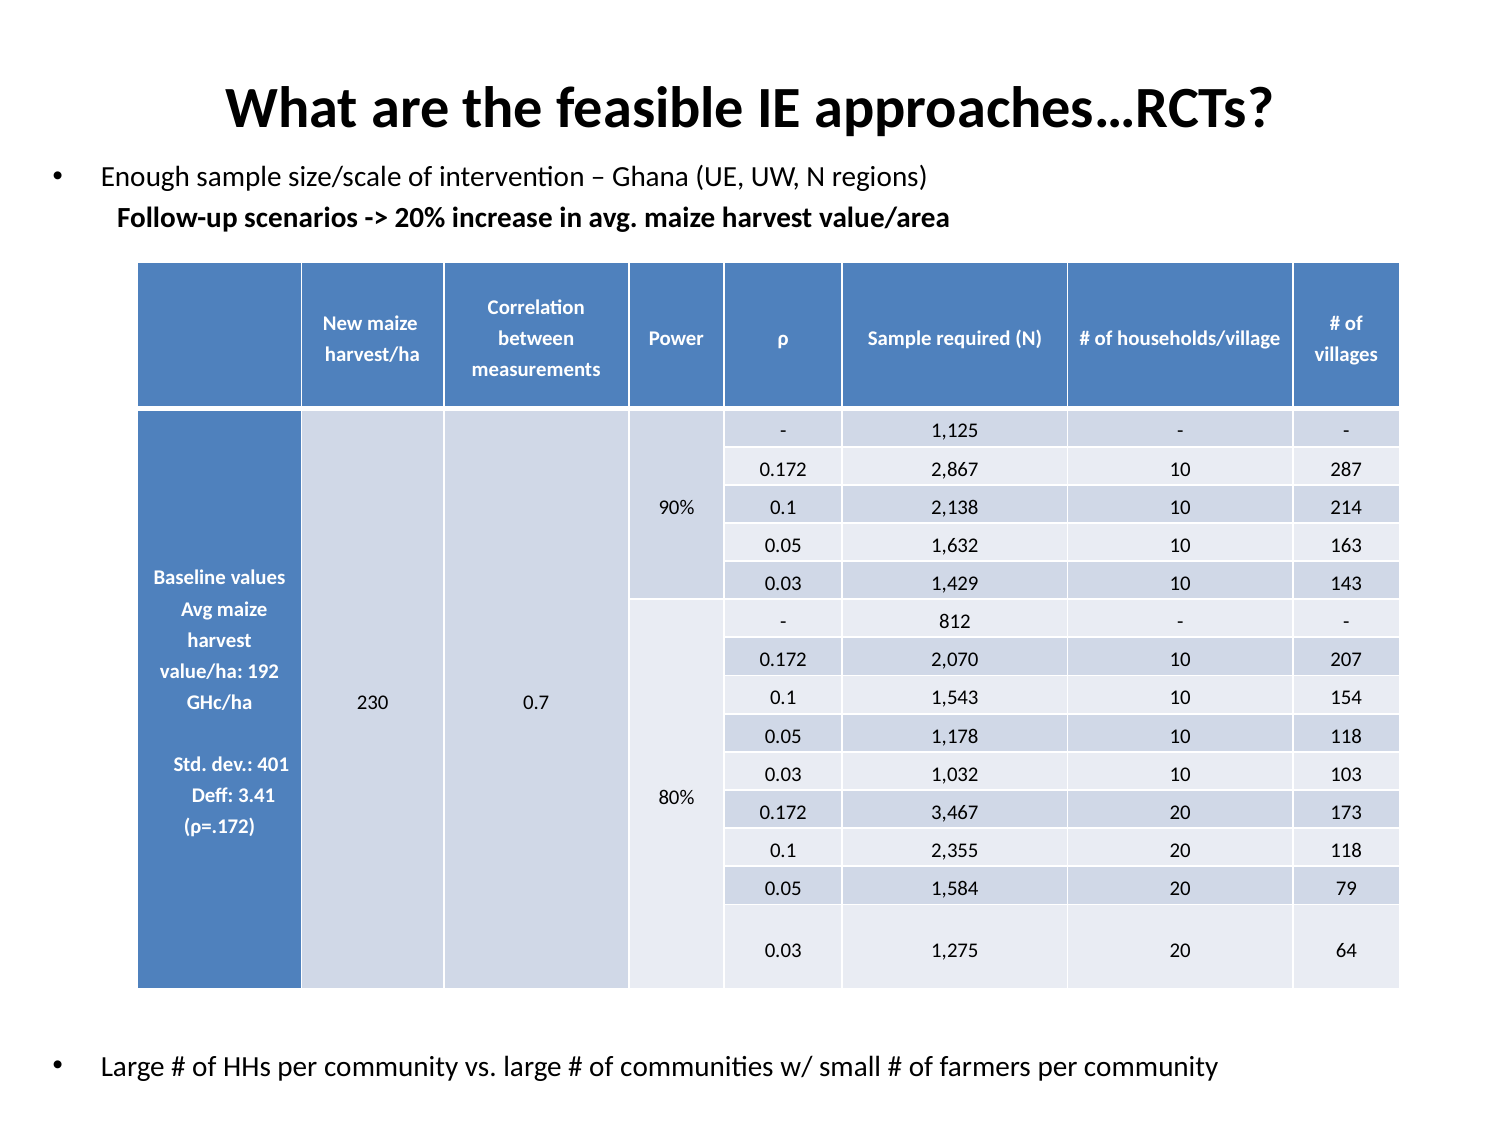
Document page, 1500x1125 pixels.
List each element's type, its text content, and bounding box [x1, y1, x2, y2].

table_header # of households/village [1068, 263, 1292, 406]
table_header Power [630, 263, 723, 406]
table_cell 214 [1294, 486, 1399, 522]
table_cell 20 [1068, 905, 1292, 988]
table_cell 10 [1068, 448, 1292, 484]
table_cell 163 [1294, 524, 1399, 560]
table_cell 1,543 [843, 676, 1067, 713]
table_cell - [725, 600, 841, 636]
table_cell 0.172 [725, 448, 841, 484]
table_cell 1,429 [843, 562, 1067, 598]
table_cell 2,070 [843, 638, 1067, 675]
table_cell 118 [1294, 829, 1399, 865]
list Enough sample size/scale of intervention – Ghana (UE, UW, N regions) Follow-up scenarios -> 20% increase in avg. maize harvest value/area Large # of HHs per community vs. large # of communities w/ small # of farmers per community [37, 149, 1475, 1100]
table_cell - [1068, 411, 1292, 446]
table_cell 0.03 [725, 562, 841, 598]
table_cell 10 [1068, 715, 1292, 751]
table_cell 1,275 [843, 905, 1067, 988]
table_header [138, 263, 301, 406]
table_cell 2,138 [843, 486, 1067, 522]
table_cell 812 [843, 600, 1067, 636]
table_cell 1,032 [843, 753, 1067, 789]
table_cell 0.05 [725, 867, 841, 904]
table_header Correlation between measurements [445, 263, 628, 406]
table_cell 10 [1068, 676, 1292, 713]
table_cell Baseline values Avg maize harvest value/ha: 192 GHc/ha Std. dev.: 401 Deff: 3.41 (ρ=.172) [138, 411, 301, 988]
table_cell 20 [1068, 791, 1292, 827]
table_cell 103 [1294, 753, 1399, 789]
table_header Sample required (N) [843, 263, 1067, 406]
table_cell 118 [1294, 715, 1399, 751]
table_cell 230 [302, 411, 443, 988]
table_cell 0.05 [725, 715, 841, 751]
table_cell 1,584 [843, 867, 1067, 904]
table_cell 0.172 [725, 791, 841, 827]
table_cell 143 [1294, 562, 1399, 598]
table_cell 3,467 [843, 791, 1067, 827]
table_cell 207 [1294, 638, 1399, 675]
table_cell 1,178 [843, 715, 1067, 751]
table_cell 2,867 [843, 448, 1067, 484]
table_header ρ [725, 263, 841, 406]
table_cell 20 [1068, 829, 1292, 865]
table_cell 90% [630, 411, 723, 598]
table_cell - [725, 411, 841, 446]
table_cell - [1294, 600, 1399, 636]
table_cell 1,632 [843, 524, 1067, 560]
table_cell 10 [1068, 638, 1292, 675]
table_cell 2,355 [843, 829, 1067, 865]
table_cell 10 [1068, 524, 1292, 560]
table_cell 0.03 [725, 753, 841, 789]
table_cell 64 [1294, 905, 1399, 988]
table_header # of villages [1294, 263, 1399, 406]
table_cell 80% [630, 600, 723, 988]
table_header New maize harvest/ha [302, 263, 443, 406]
table_cell 10 [1068, 562, 1292, 598]
table_cell - [1068, 600, 1292, 636]
table_cell 0.05 [725, 524, 841, 560]
table_cell 0.172 [725, 638, 841, 675]
table_cell 0.1 [725, 676, 841, 713]
table_cell 10 [1068, 486, 1292, 522]
table_cell 20 [1068, 867, 1292, 904]
table_cell 0.1 [725, 829, 841, 865]
table_cell 0.03 [725, 905, 841, 988]
table_cell 0.1 [725, 486, 841, 522]
title What are the feasible IE approaches…RCTs? [24, 45, 1475, 163]
table_cell 10 [1068, 753, 1292, 789]
table_cell 79 [1294, 867, 1399, 904]
table_cell - [1294, 411, 1399, 446]
table_cell 154 [1294, 676, 1399, 713]
table_cell 0.7 [445, 411, 628, 988]
table_cell 1,125 [843, 411, 1067, 446]
table_cell 287 [1294, 448, 1399, 484]
table_cell 173 [1294, 791, 1399, 827]
